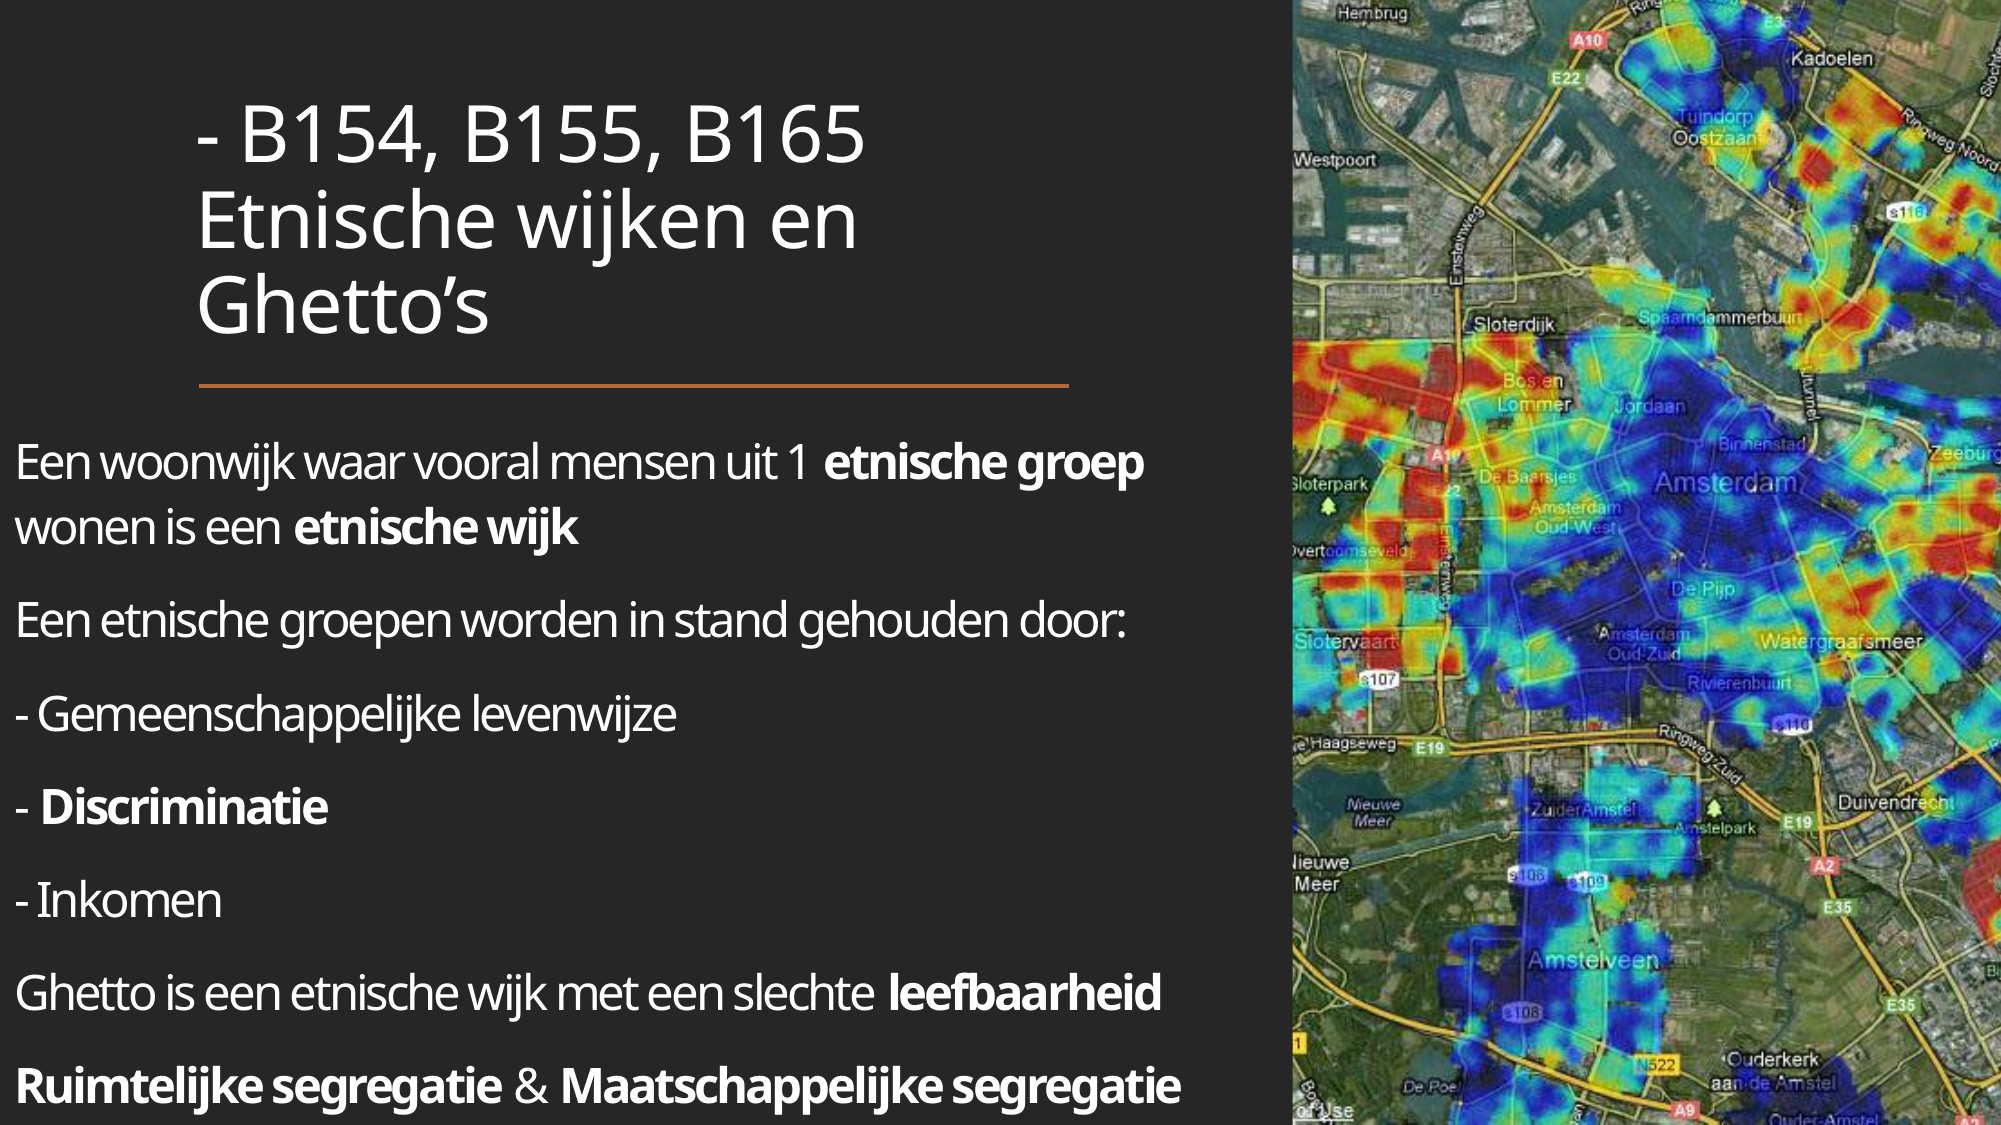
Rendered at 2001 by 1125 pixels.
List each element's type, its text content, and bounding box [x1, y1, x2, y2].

picture [1292, 0, 2001, 1125]
title - B154, B155, B165 Etnische wijken en Ghetto’s [180, 84, 1161, 359]
list Een woonwijk waar vooral mensen uit 1 etnische groep wonen is een etnische wijk Een etnische groepen worden in stand gehouden door: - Gemeenschappelijke levenwijze - Discriminatie - Inkomen Ghetto is een etnische wijk met een slechte leefbaarheid Ruimtelijke segregatie & Maatschappelijke segregatie [0, 417, 1289, 1125]
text_box [0, 0, 1290, 417]
